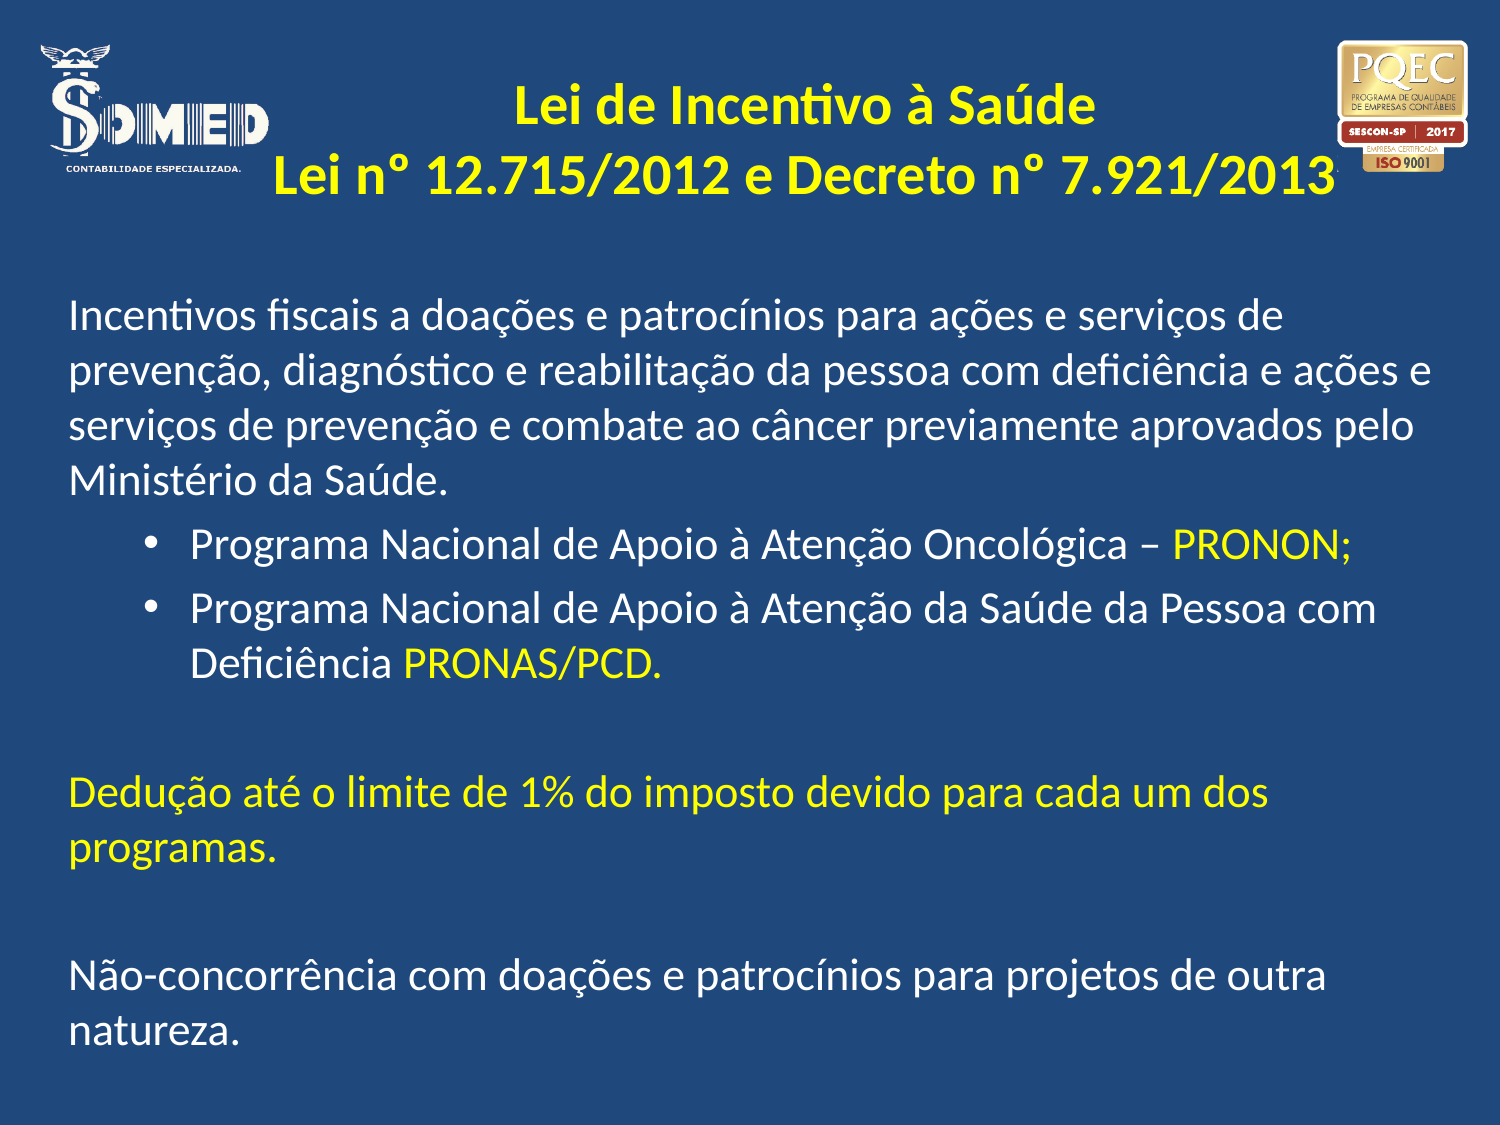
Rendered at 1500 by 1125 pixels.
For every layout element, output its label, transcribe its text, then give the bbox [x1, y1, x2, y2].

picture [32, 39, 281, 196]
list Incentivos fiscais a doações e patrocínios para ações e serviços de prevenção, diagnóstico e reabilitação da pessoa com deficiência e ações e serviços de prevenção e combate ao câncer previamente aprovados pelo Ministério da Saúde. Programa Nacional de Apoio à Atenção Oncológica – PRONON; Programa Nacional de Apoio à Atenção da Saúde da Pessoa com Deficiência PRONAS/PCD. Dedução até o limite de 1% do imposto devido para cada um dos programas. Não-concorrência com doações e patrocínios para projetos de outra natureza. [53, 208, 1483, 1094]
title Lei de Incentivo à Saúde Lei nº 12.715/2012 e Decreto nº 7.921/2013 [130, 77, 1481, 208]
picture [1336, 40, 1468, 172]
